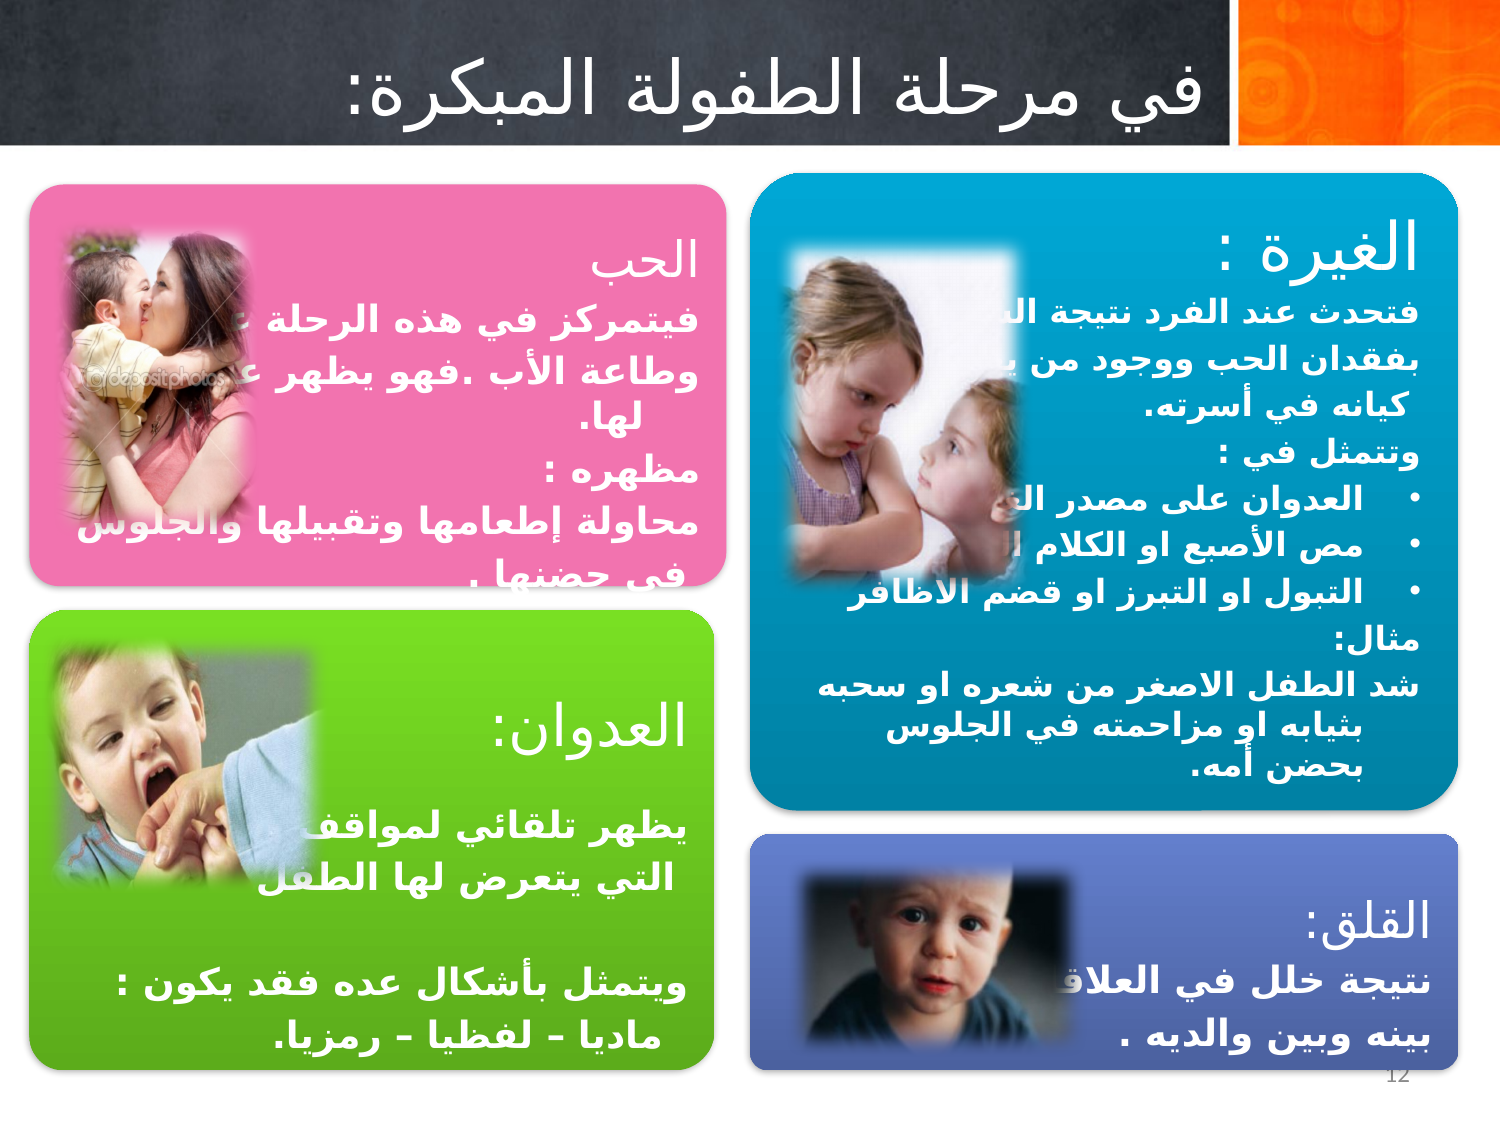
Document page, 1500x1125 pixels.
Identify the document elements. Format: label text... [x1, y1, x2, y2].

list الغيرة : فتحدث عند الفرد نتيجة الشعور بفقدان الحب ووجود من يهدد كيانه في أسرته. وتتمثل في : العدوان على مصدر الغيرة مص الأصبع او الكلام الطفلي التبول او التبرز او قضم الاظافر مثال: شد الطفل الاصغر من شعره او سحبه بثيابه او مزاحمته في الجلوس بحضن أمه. [773, 196, 1437, 832]
text_box [749, 172, 1459, 804]
slide_number 12 [1074, 1042, 1425, 1103]
title في مرحلة الطفولة المبكرة: [62, 0, 1222, 138]
list القلق: نتيجة خلل في العلاقات بينه وبين والديه . [1092, 881, 1448, 1019]
text_box [750, 834, 1459, 1071]
text_box [29, 609, 715, 1071]
picture [0, 0, 1500, 1125]
list العدوان: يظهر تلقائي لمواقف الإحباط التي يتعرض لها الطفل ويتمثل بأشكال عده فقد يكون : ماديا – لفظيا – رمزيا. [334, 680, 704, 854]
text_box [29, 184, 727, 587]
list الحب فيتمركز في هذه الرحلة على الأم وطاعة الأب .فهو يظهر عواطفه لها. مظهره : محاولة إطعامها وتقبيلها والجلوس في حضنها . [260, 219, 716, 393]
